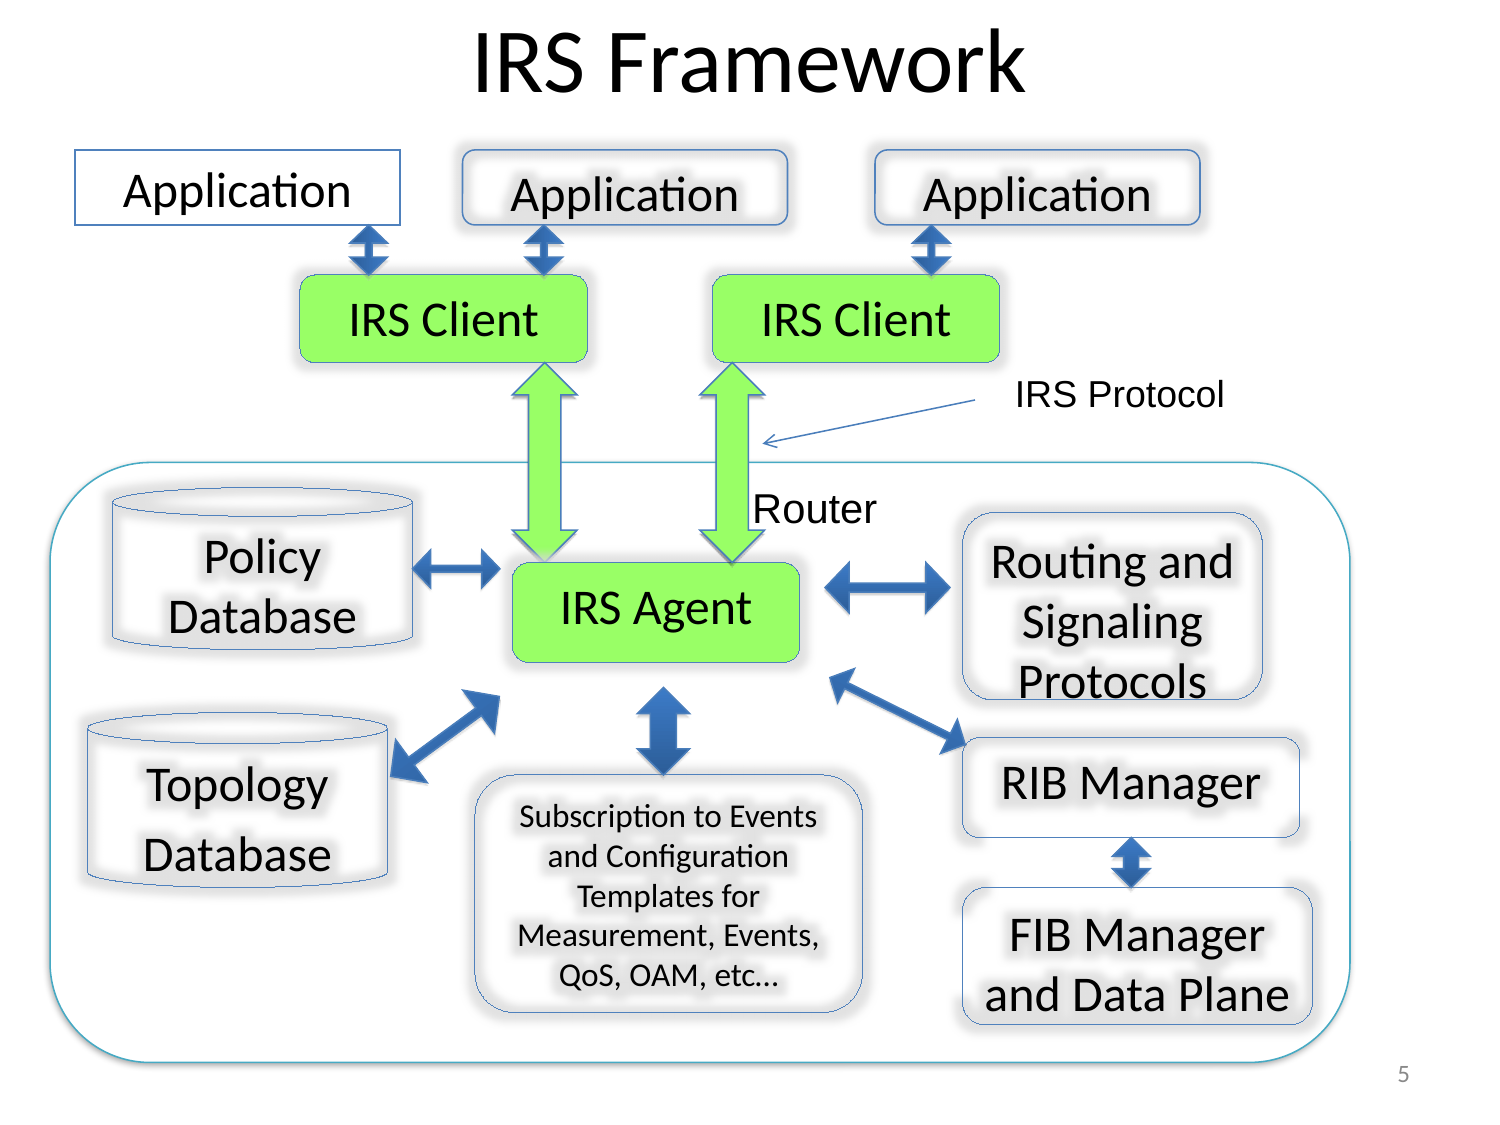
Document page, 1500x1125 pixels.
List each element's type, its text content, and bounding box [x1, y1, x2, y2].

text_box [637, 687, 690, 775]
text_box [349, 224, 388, 276]
text_box Router [750, 474, 900, 540]
text_box [512, 362, 578, 548]
text_box [49, 461, 1351, 1064]
title IRS Framework [74, 0, 1426, 113]
text_box [412, 549, 500, 588]
text_box [525, 224, 563, 276]
text_box Application [874, 149, 1201, 225]
text_box Policy Database [112, 487, 413, 650]
text_box Application [462, 149, 788, 225]
list Application [74, 149, 401, 226]
slide_number 5 [1074, 1042, 1425, 1103]
text_box [390, 690, 500, 783]
text_box Subscription to Events and Configuration Templates for Measurement, Events, QoS, OAM, etc… [474, 774, 863, 1013]
text_box [829, 668, 966, 754]
text_box IRS Protocol [999, 362, 1263, 423]
text_box [1112, 837, 1150, 888]
text_box IRS Agent [512, 562, 800, 663]
text_box [912, 224, 951, 276]
text_box IRS Client [712, 274, 1000, 363]
text_box Topology Database [87, 712, 388, 888]
text_box [825, 562, 951, 613]
text_box RIB Manager [962, 737, 1300, 838]
text_box FIB Manager and Data Plane [962, 887, 1313, 1025]
text_box IRS Client [299, 274, 588, 363]
text_box Routing and Signaling Protocols [962, 512, 1263, 700]
text_box [699, 362, 765, 563]
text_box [762, 399, 976, 444]
